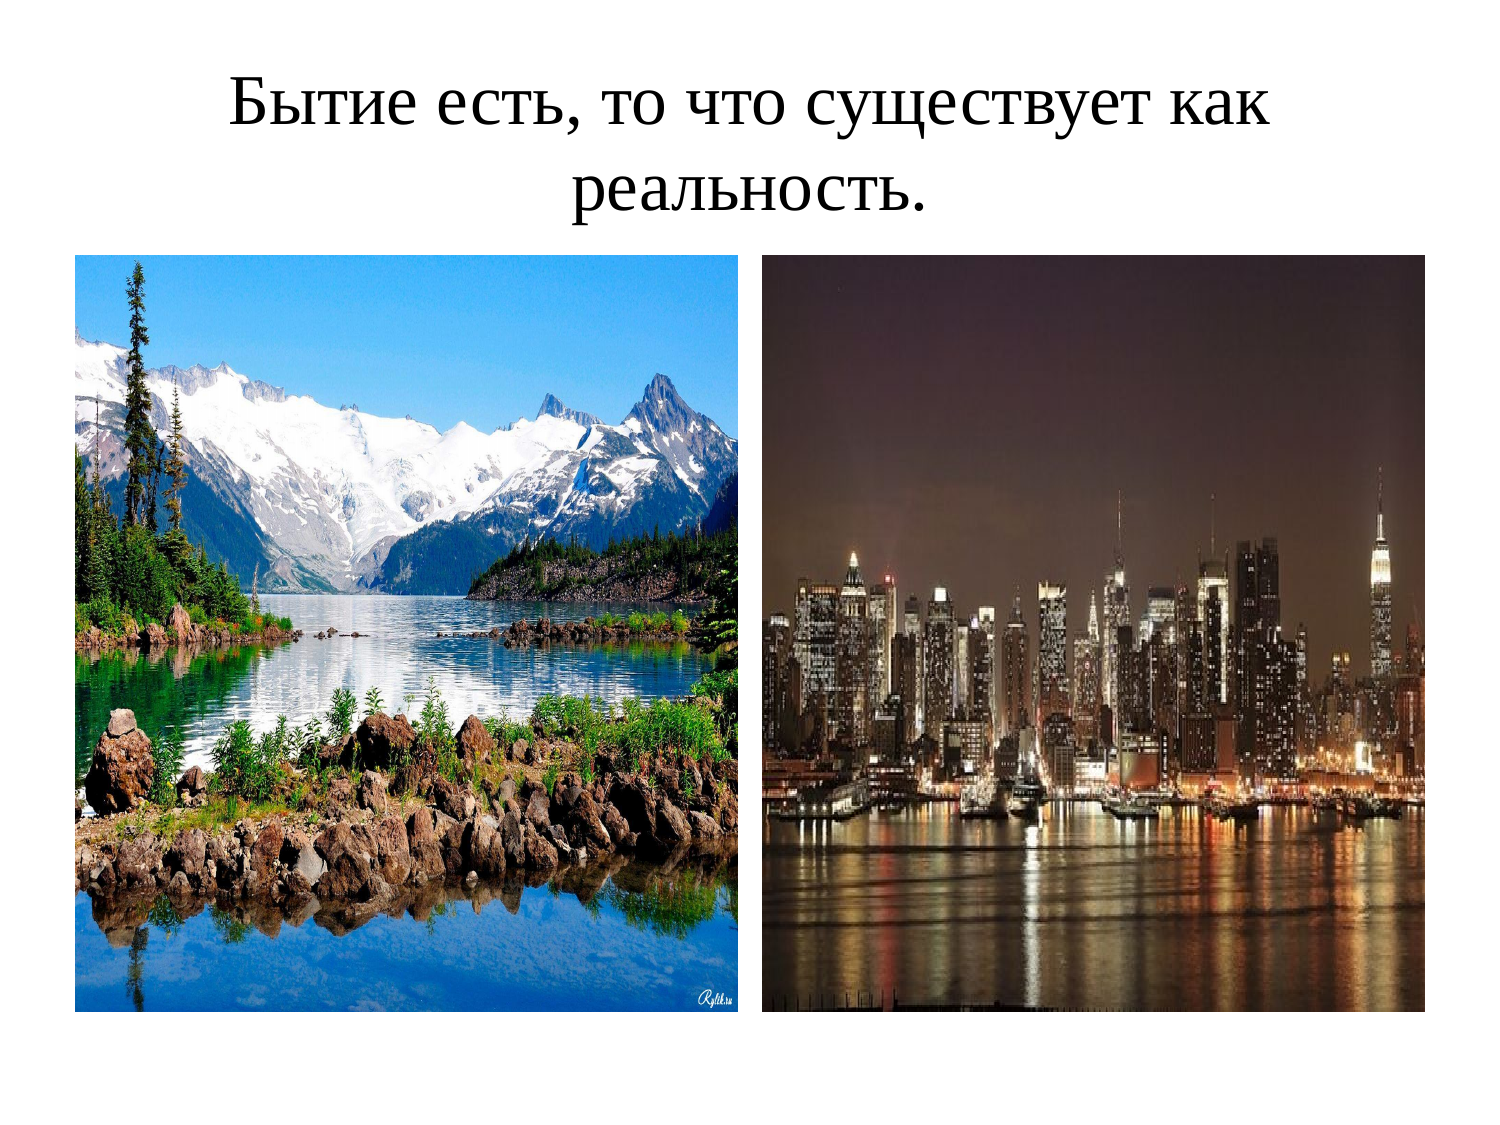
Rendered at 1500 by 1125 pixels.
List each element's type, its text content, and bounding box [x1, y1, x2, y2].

title Бытие есть, то что существует как реальность. [75, 45, 1425, 233]
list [74, 255, 738, 1012]
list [762, 255, 1426, 1012]
